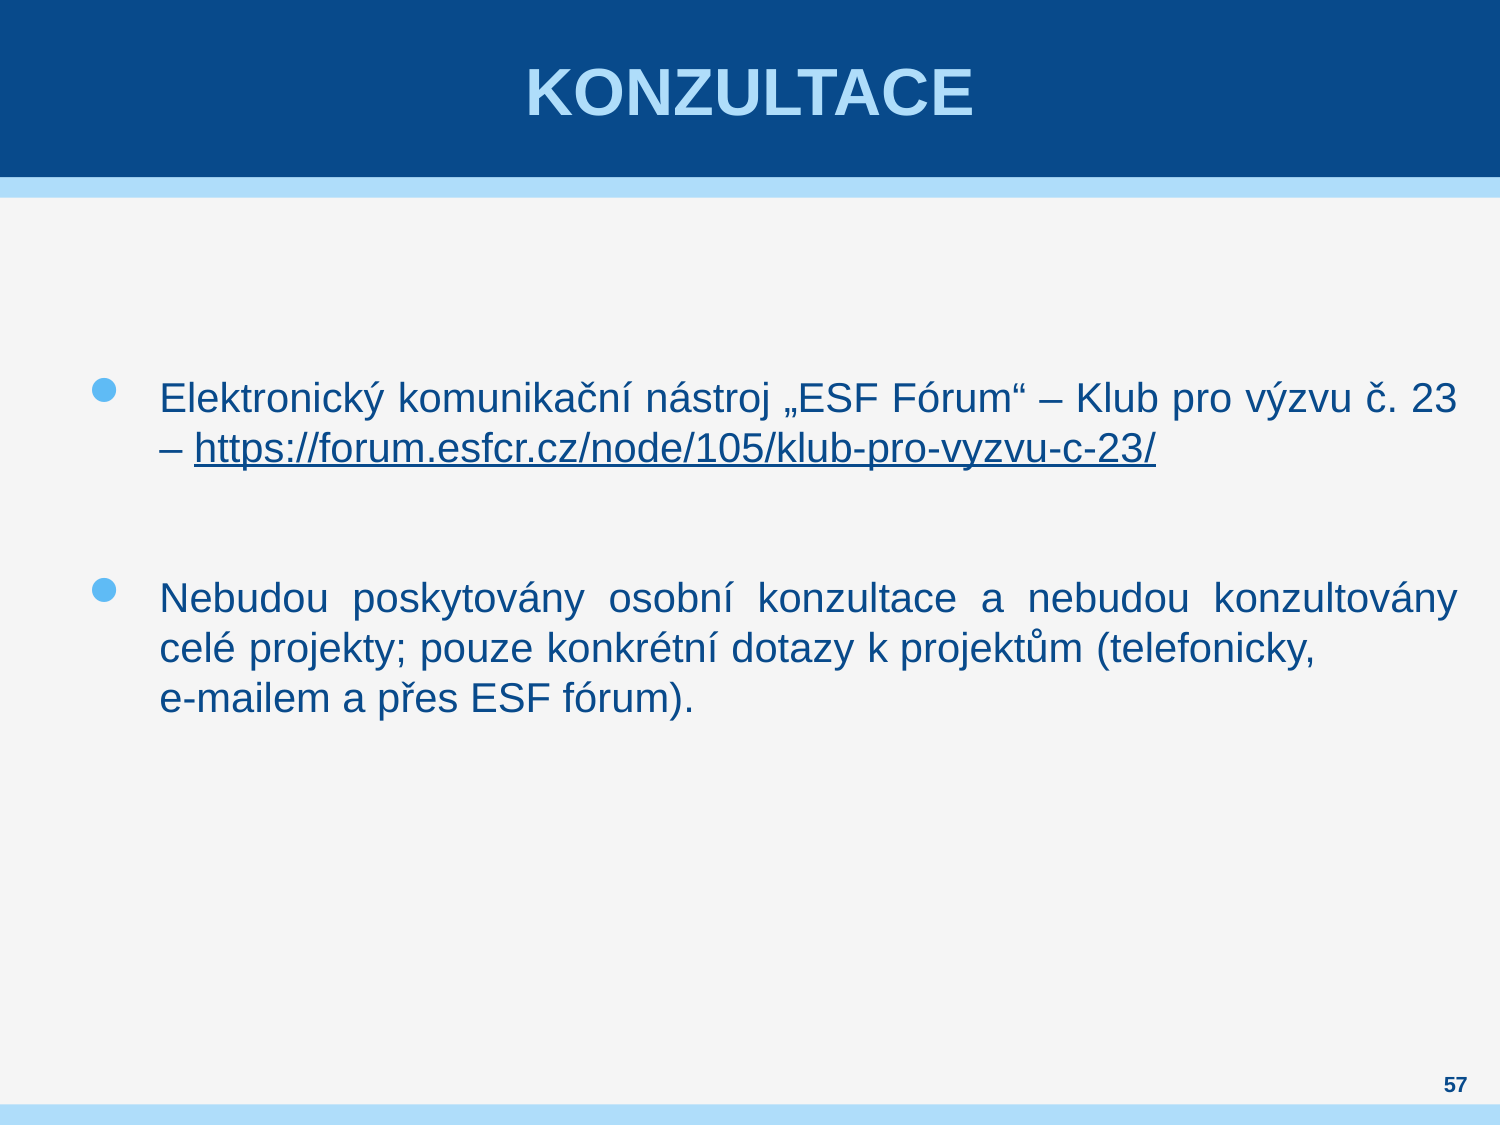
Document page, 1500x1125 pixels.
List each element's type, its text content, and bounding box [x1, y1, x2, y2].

list Elektronický komunikační nástroj „ESF Fórum“ – Klub pro výzvu č. 23 – https://forum.esfcr.cz/node/105/klub-pro-vyzvu-c-23/ Nebudou poskytovány osobní konzultace a nebudou konzultovány celé projekty; pouze konkrétní dotazy k projektům (telefonicky, e-mailem a přes ESF fórum). [88, 295, 1459, 1004]
slide_number 57 [1417, 1068, 1495, 1099]
title konzultace [59, 0, 1441, 178]
